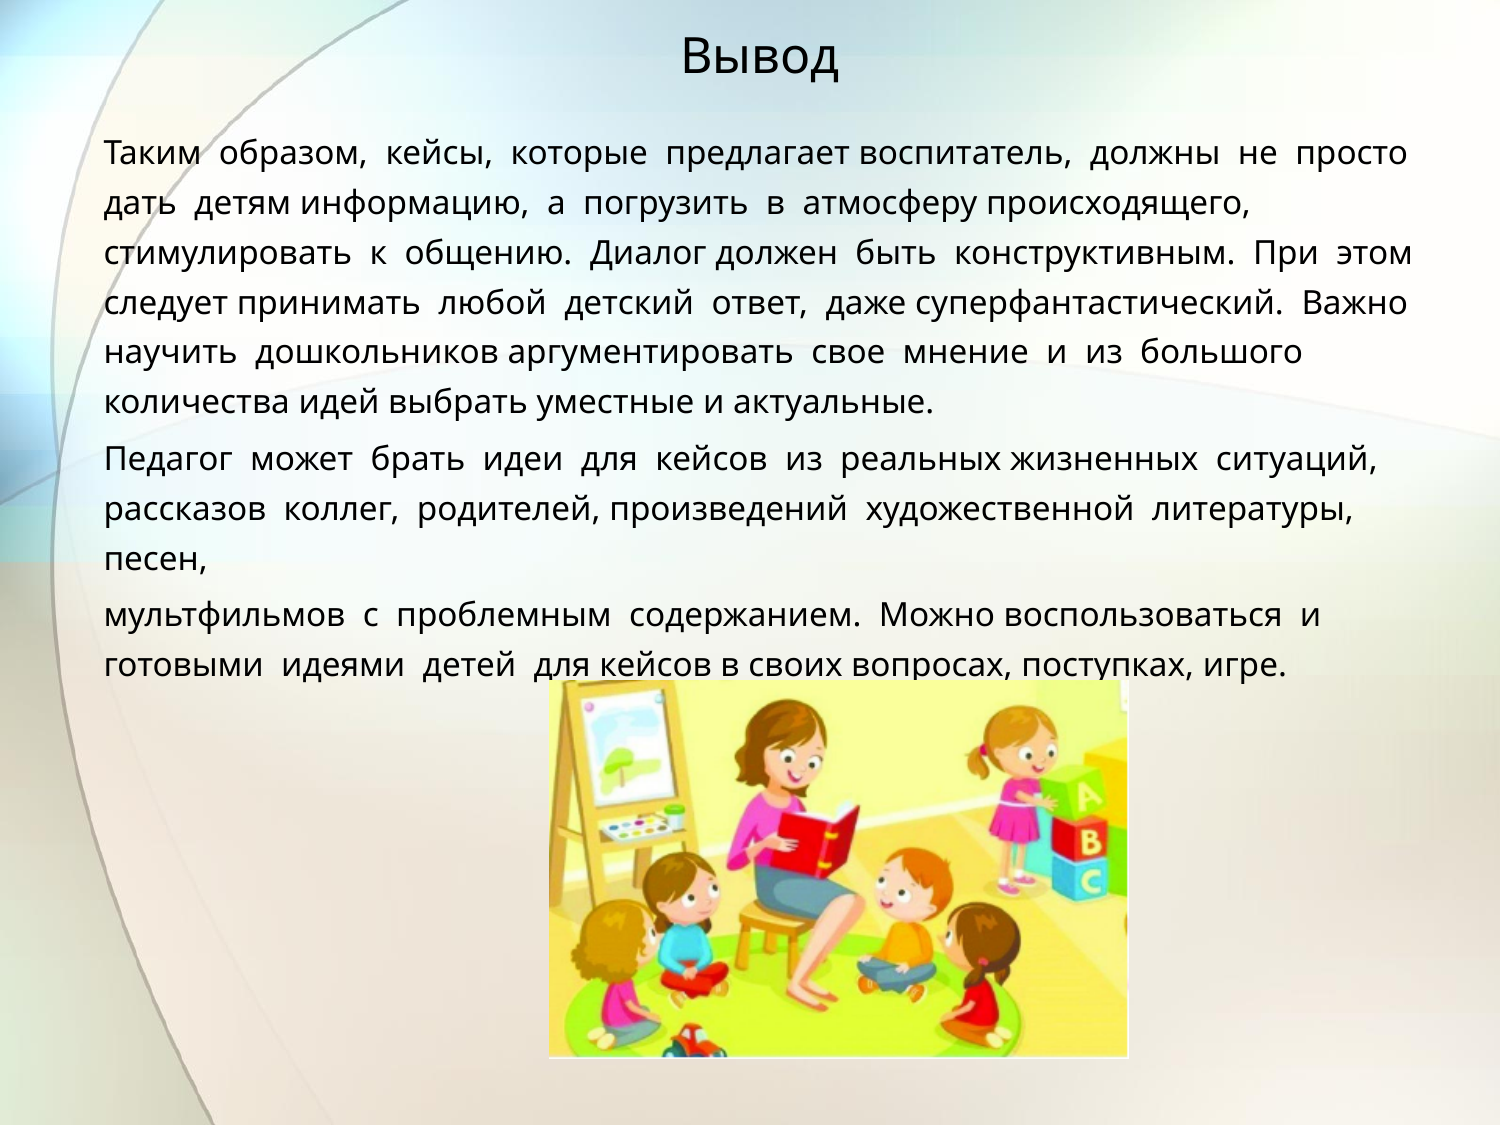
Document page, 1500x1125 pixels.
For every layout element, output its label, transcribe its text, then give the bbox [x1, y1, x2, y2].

picture [0, 0, 1500, 1125]
list Таким образом, кейсы, которые предлагает воспитатель, должны не просто дать детям информацию, а погрузить в атмосферу происходящего, стимулировать к общению. Диалог должен быть конструктивным. При этом следует принимать любой детский ответ, даже суперфантастический. Важно научить дошкольников аргументировать свое мнение и из большого количества идей выбрать уместные и актуальные. Педагог может брать идеи для кейсов из реальных жизненных ситуаций, рассказов коллег, родителей, произведений художественной литературы, песен, мультфильмов с проблемным содержанием. Можно воспользоваться и готовыми идеями детей для кейсов в своих вопросах, поступках, игре. [88, 113, 1447, 1083]
title Вывод [0, 19, 1495, 79]
